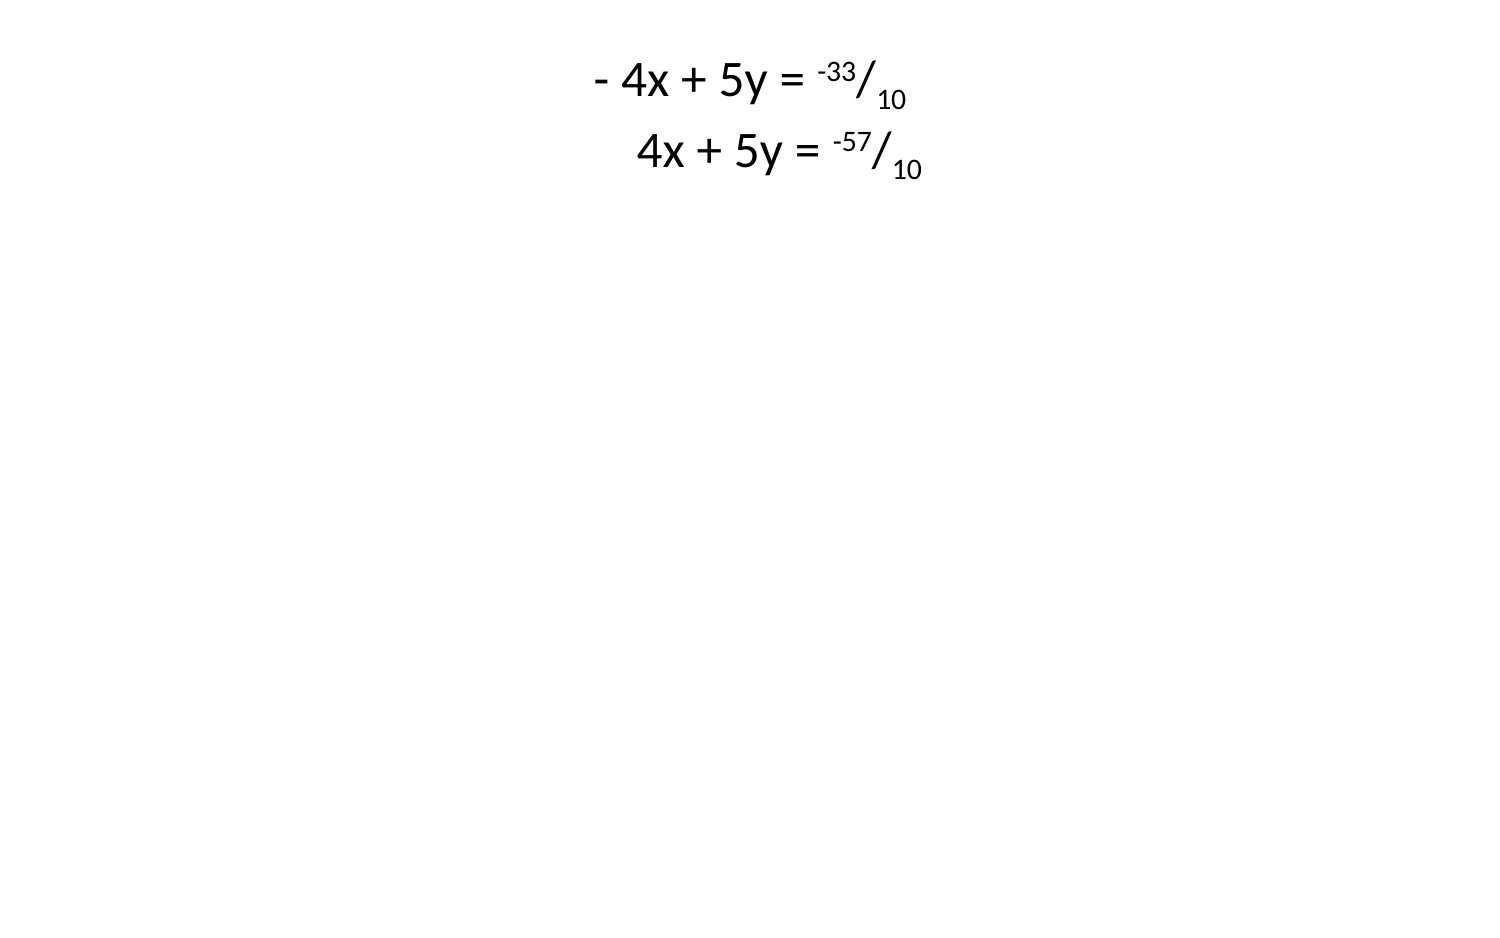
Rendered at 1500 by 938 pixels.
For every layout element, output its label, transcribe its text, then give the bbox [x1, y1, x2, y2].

title - 4x + 5y = -33/10 4x + 5y = -57/10 [75, 37, 1425, 194]
